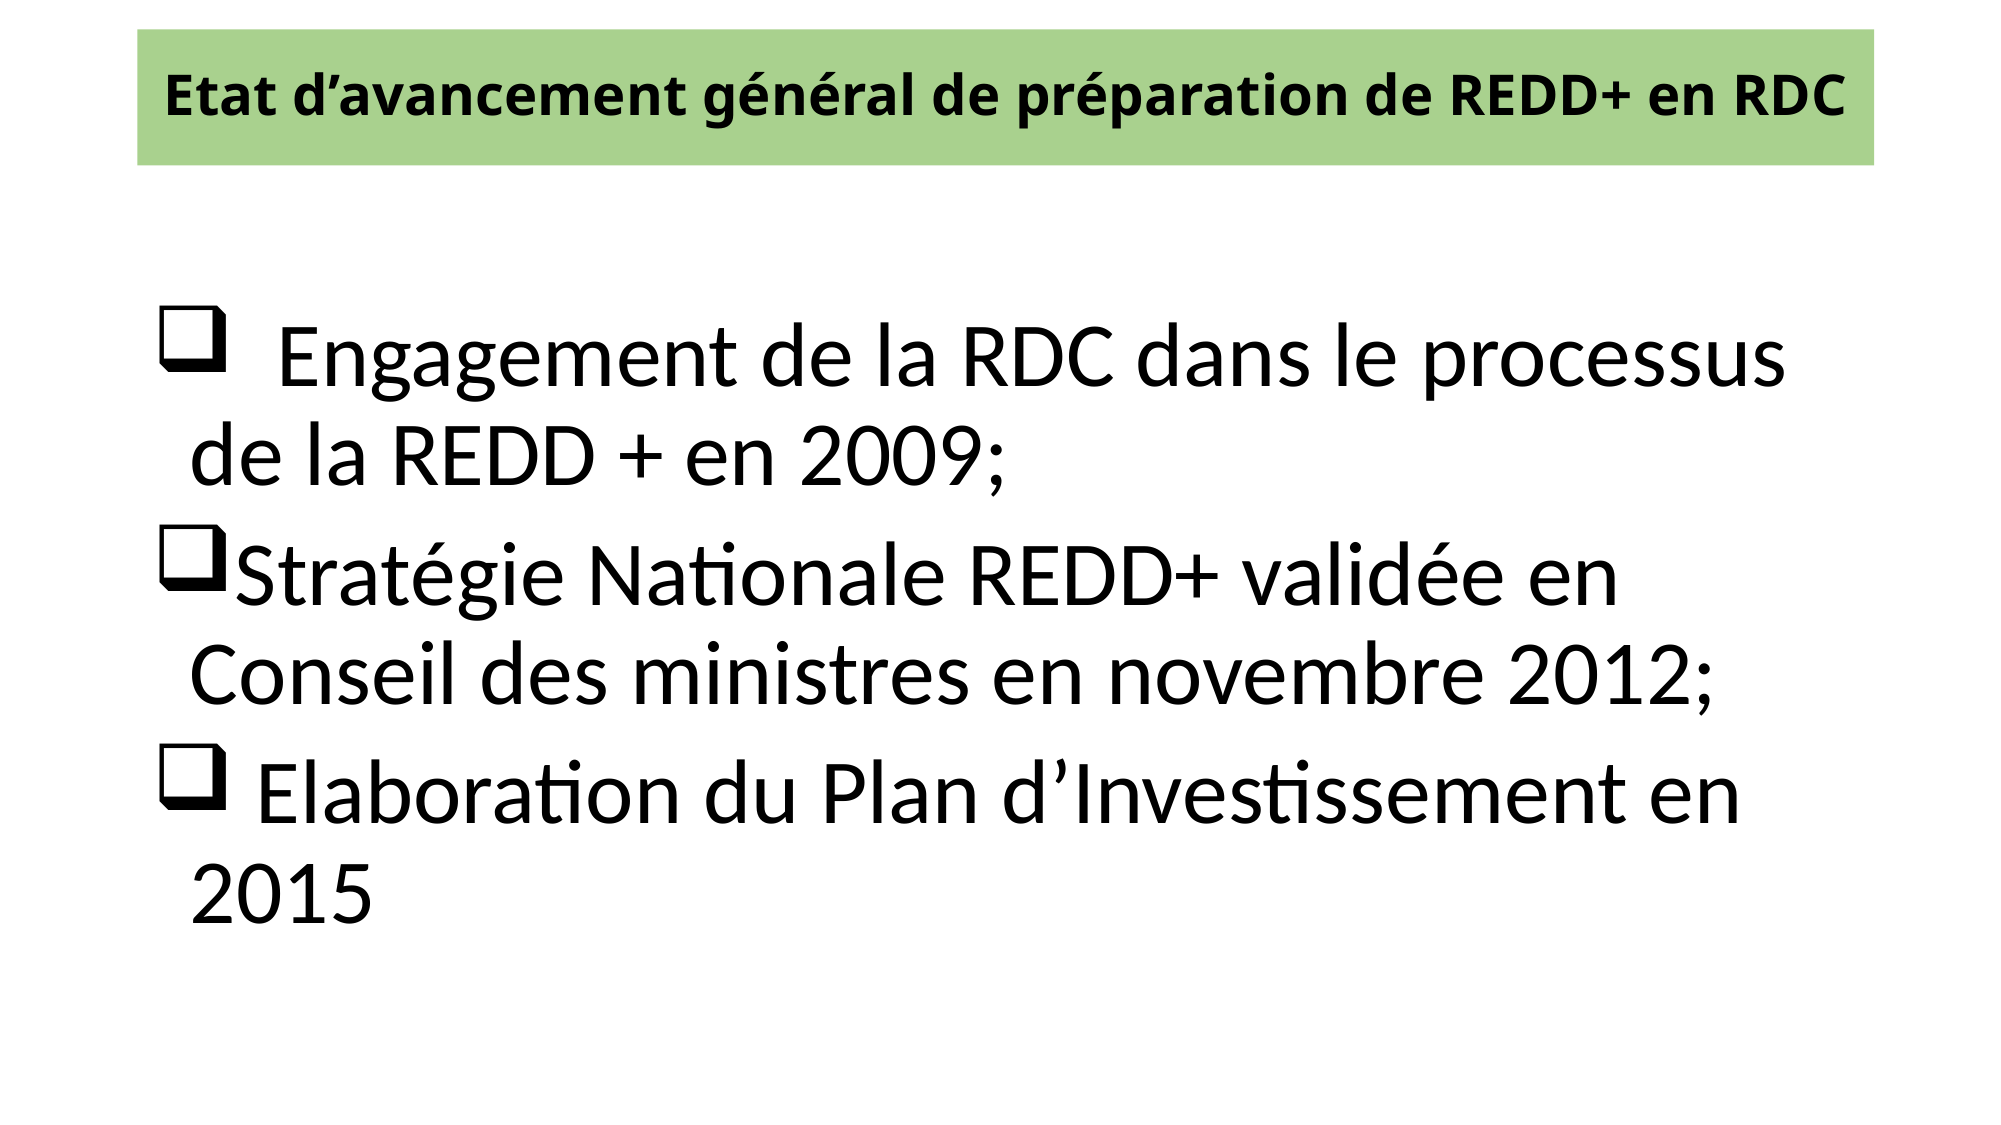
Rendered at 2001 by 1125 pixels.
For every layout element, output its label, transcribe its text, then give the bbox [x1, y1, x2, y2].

list Engagement de la RDC dans le processus de la REDD + en 2009; Stratégie Nationale REDD+ validée en Conseil des ministres en novembre 2012; Elaboration du Plan d’Investissement en 2015 [137, 299, 1863, 1014]
title Etat d’avancement général de préparation de REDD+ en RDC [137, 29, 1875, 166]
